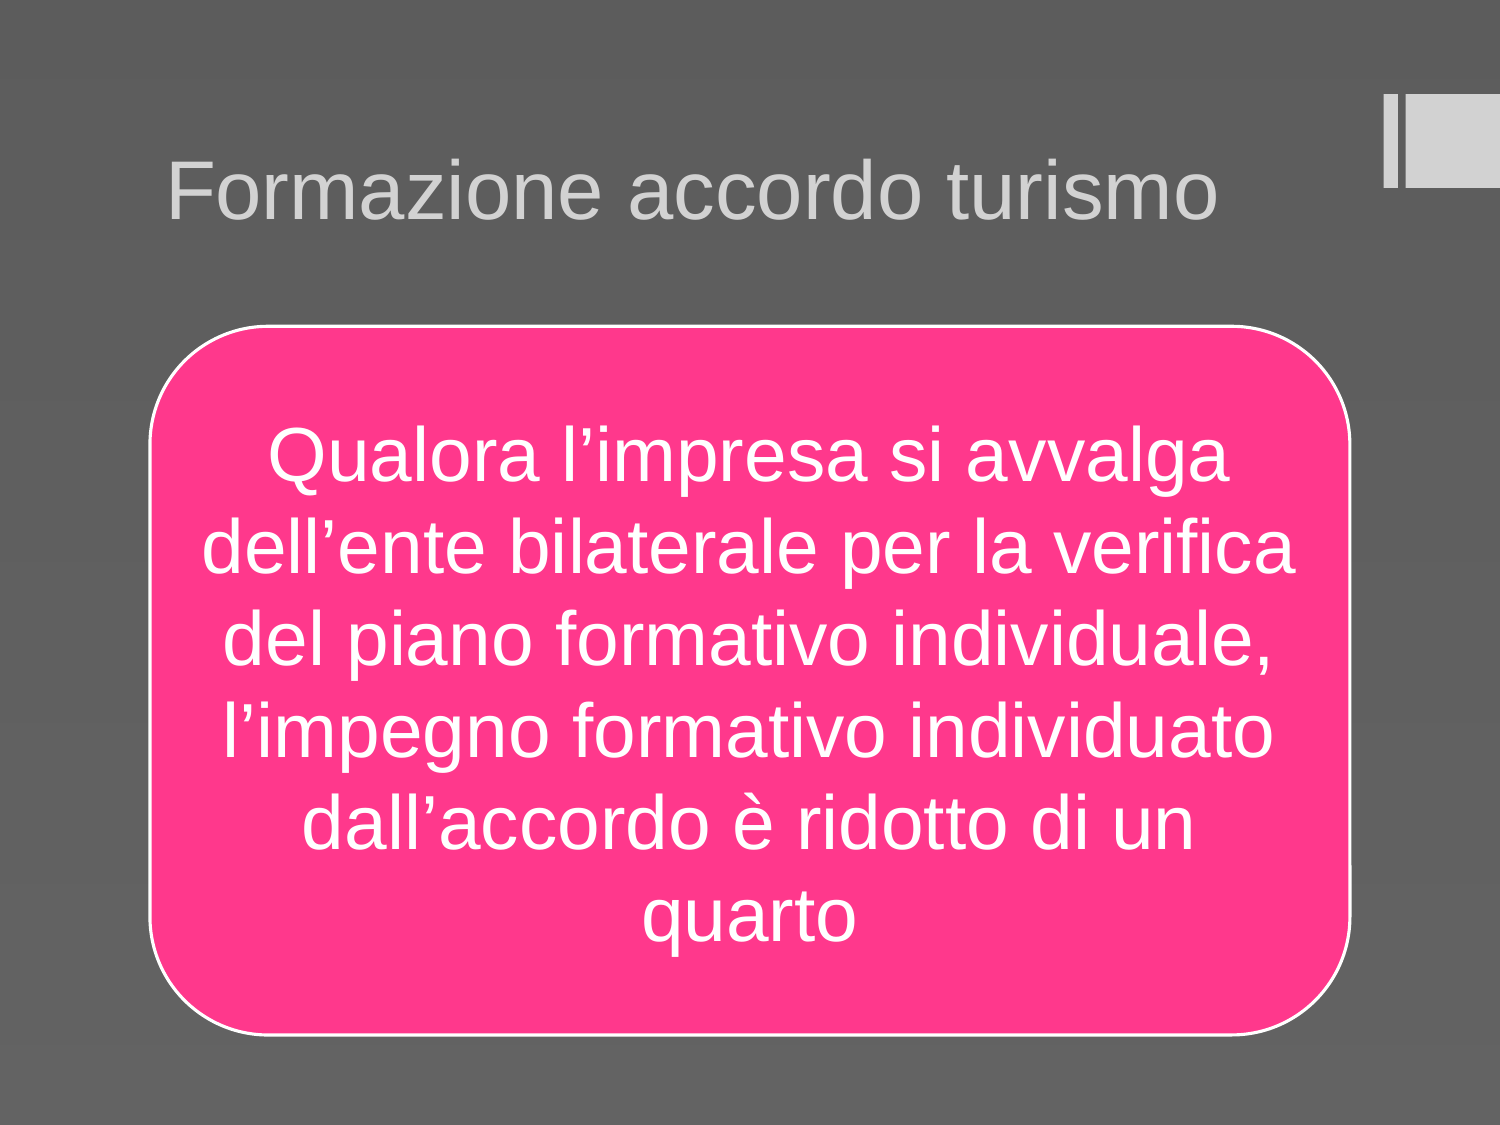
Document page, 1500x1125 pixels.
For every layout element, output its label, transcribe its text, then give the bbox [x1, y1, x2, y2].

title Formazione accordo turismo [150, 66, 1351, 244]
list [149, 325, 1351, 1036]
